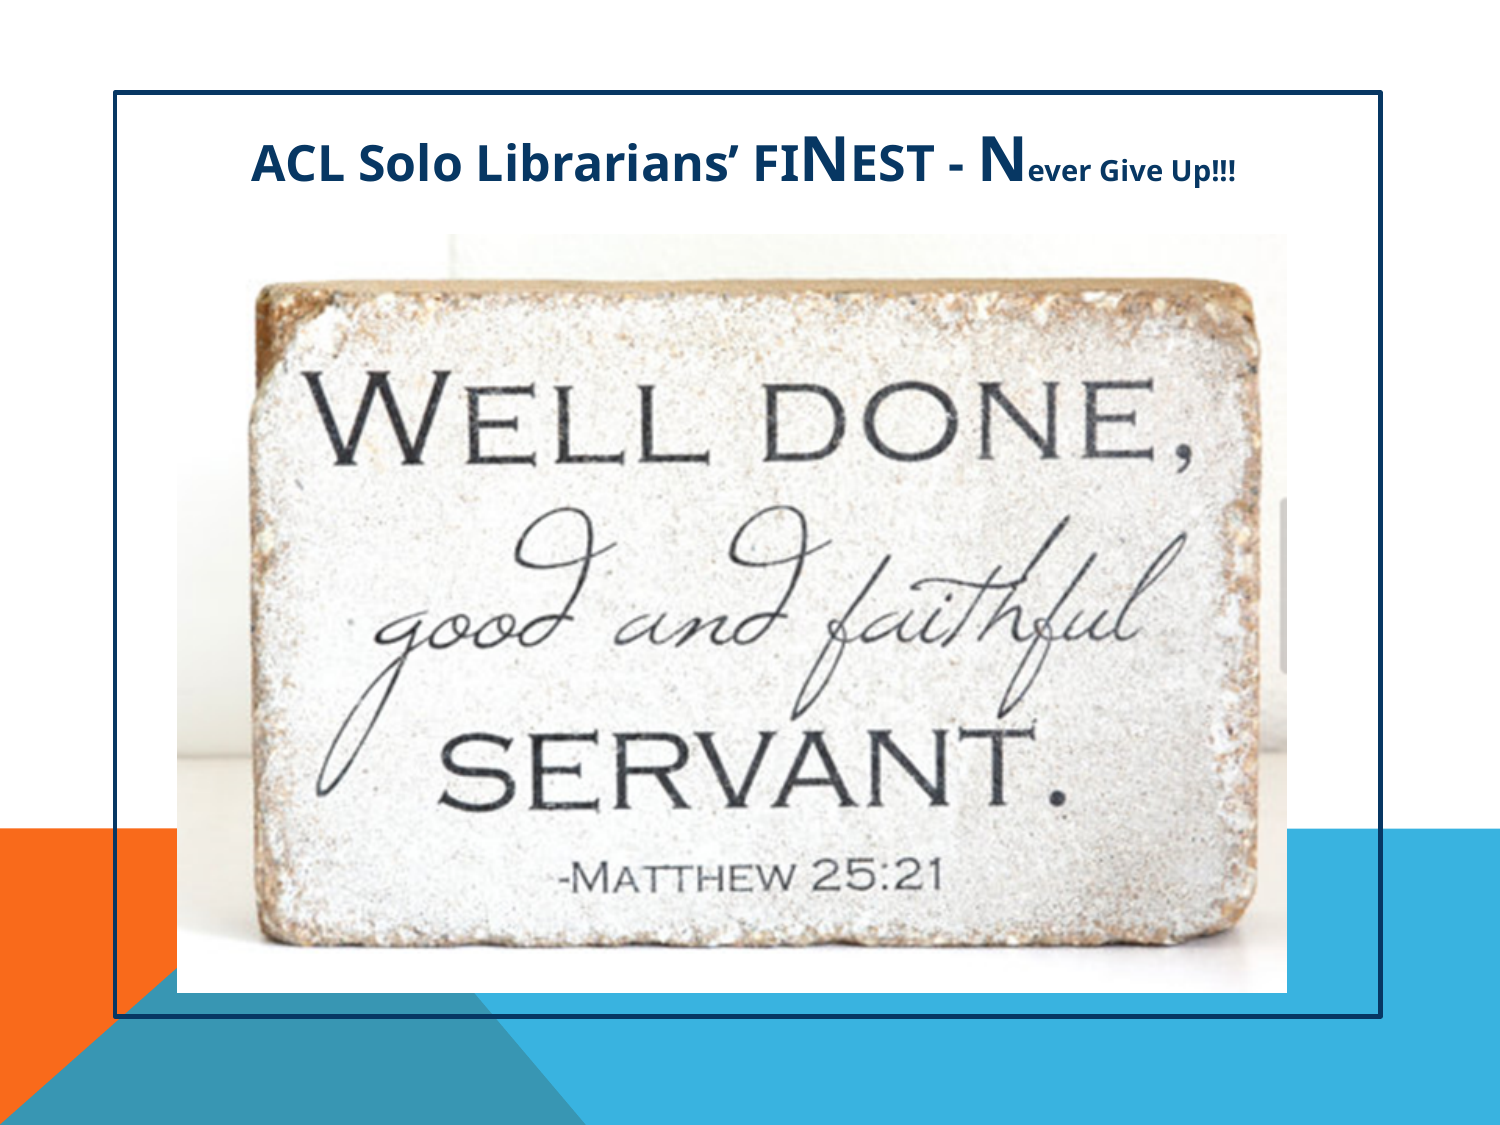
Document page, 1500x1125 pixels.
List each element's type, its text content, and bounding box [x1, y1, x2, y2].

picture [176, 234, 1287, 993]
text_box ACL Solo Librarians’ FINEST - Never Give Up!!! [115, 92, 1381, 1017]
